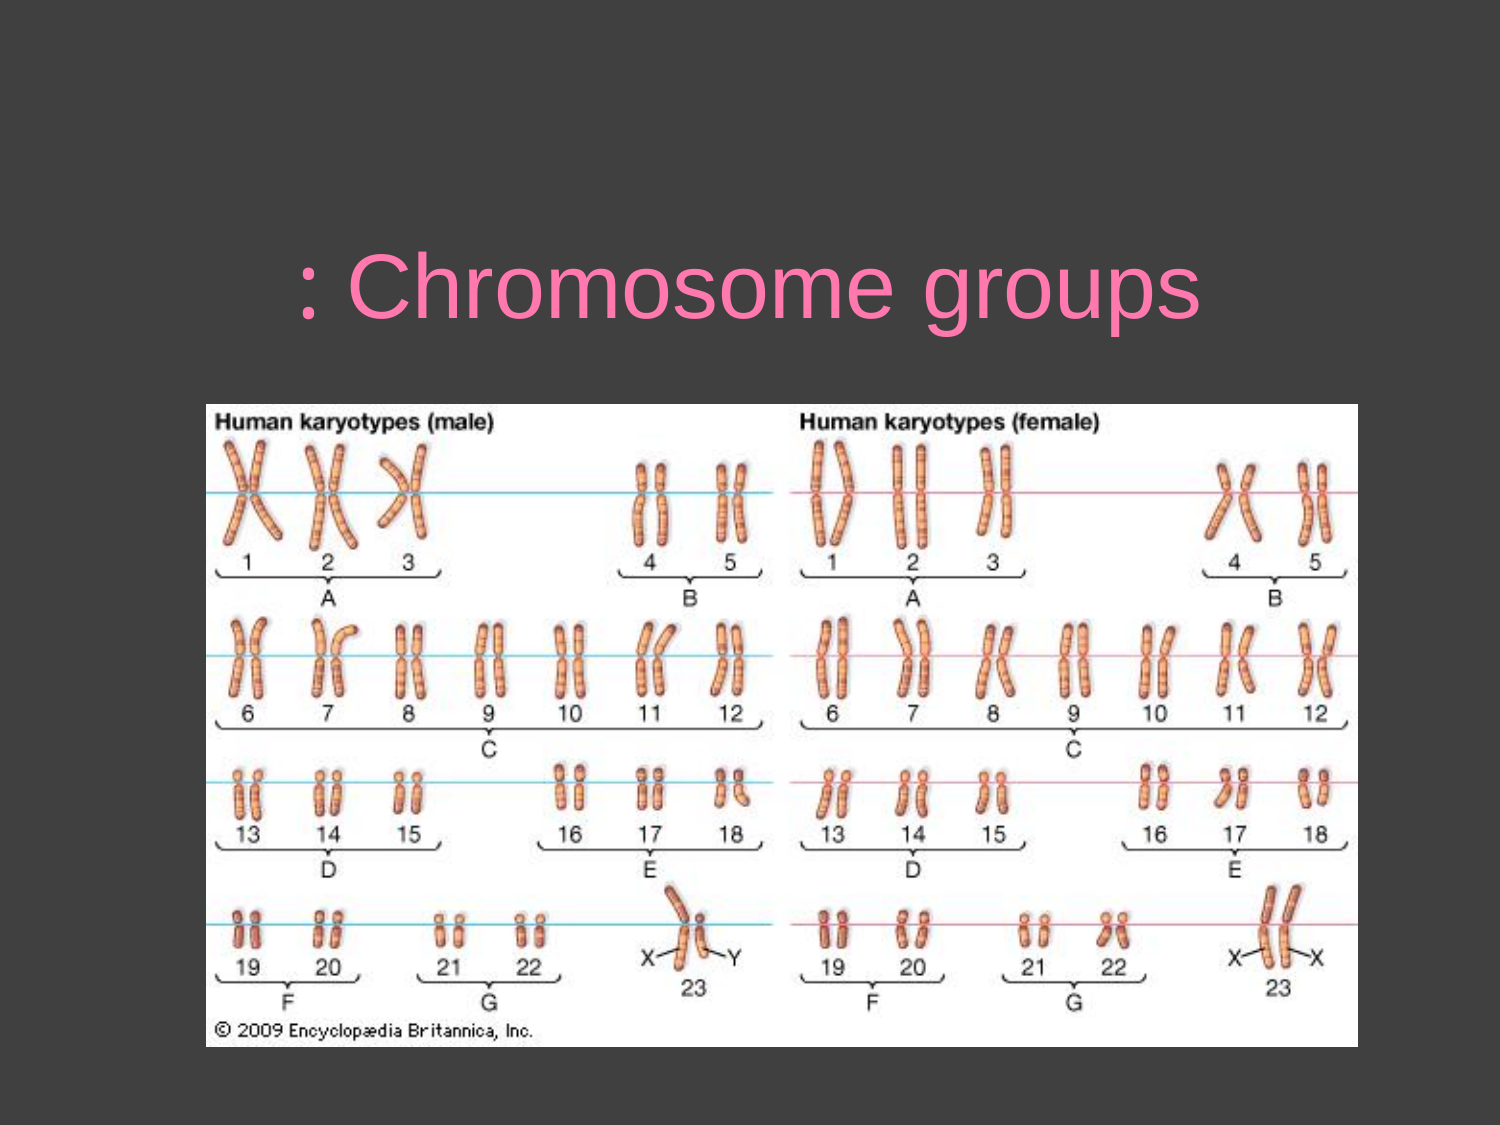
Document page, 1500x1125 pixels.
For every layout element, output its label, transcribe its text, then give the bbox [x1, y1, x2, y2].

title Chromosome groups : [112, 160, 1388, 402]
picture [206, 404, 1358, 1047]
